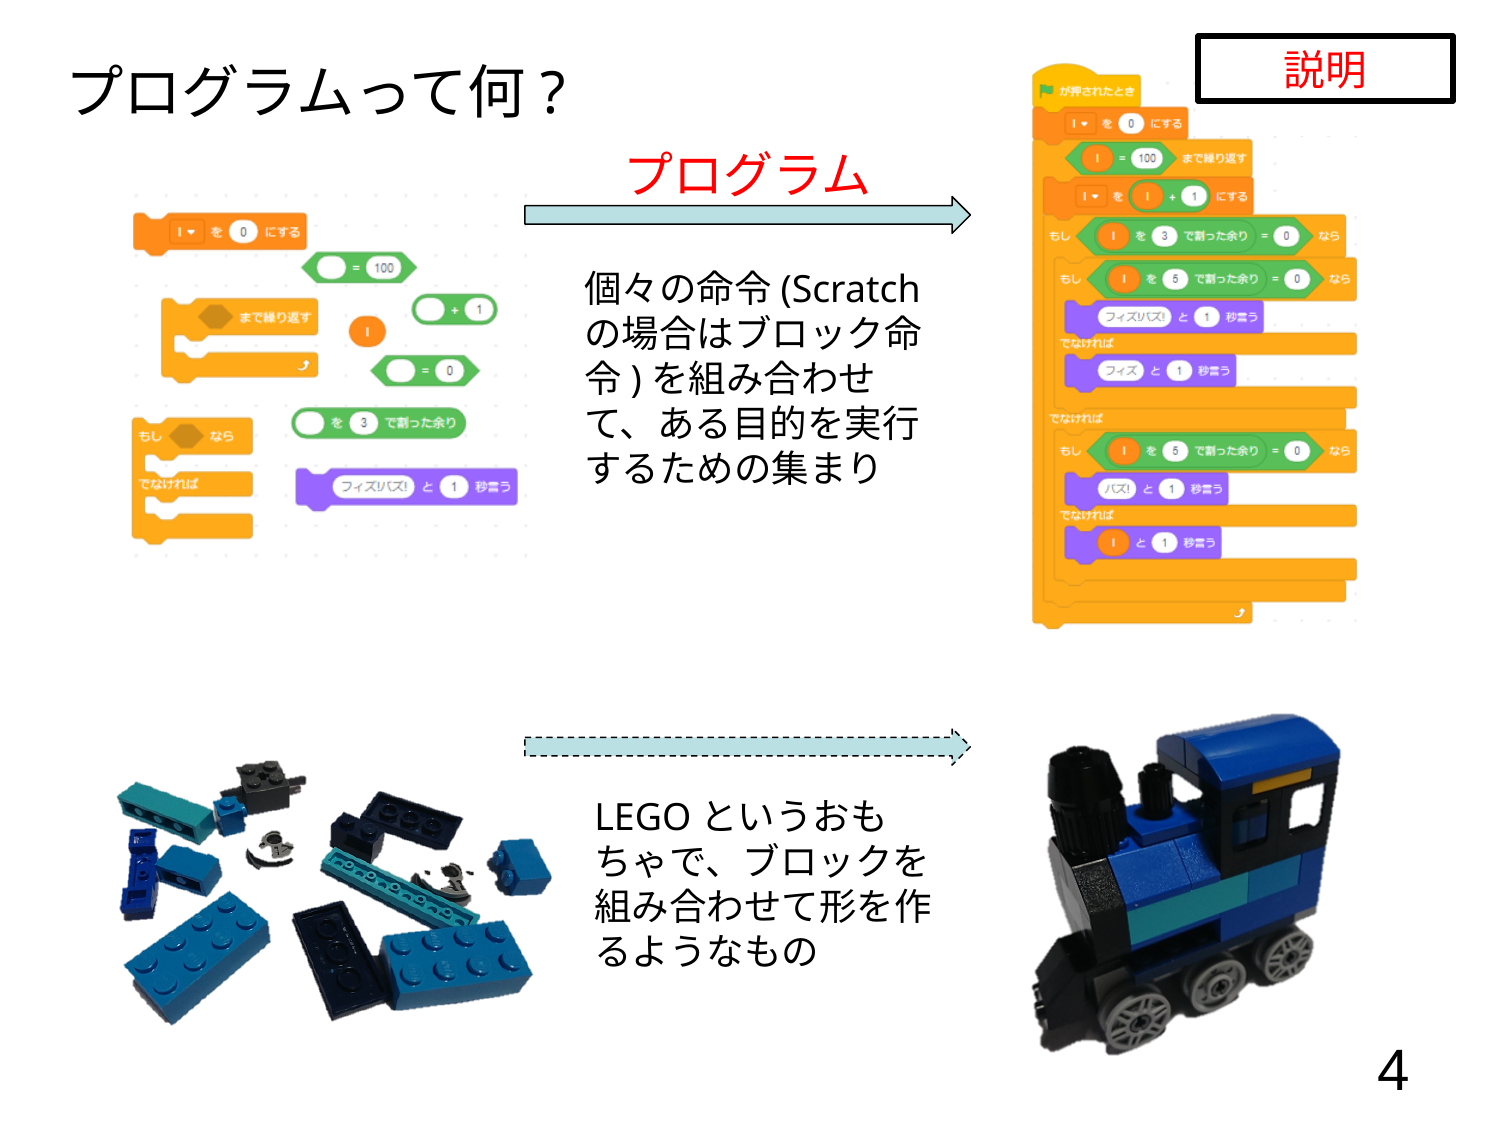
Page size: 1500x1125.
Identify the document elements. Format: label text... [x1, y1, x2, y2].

text_box プログラム [560, 135, 935, 211]
text_box [563, 728, 971, 766]
text_box LEGOというおもちゃで、ブロックを組み合わせて形を作るようなもの [579, 785, 954, 981]
picture [111, 725, 563, 1047]
title プログラムって何? [50, 32, 1325, 134]
text_box 説明 [1198, 36, 1453, 101]
text_box [550, 196, 971, 234]
picture [995, 711, 1363, 1061]
picture [1024, 62, 1363, 634]
slide_number 4 [1074, 1024, 1425, 1103]
picture [112, 190, 550, 562]
text_box 個々の命令(Scratchの場合はブロック命令)を組み合わせて、ある目的を実行するための集まり [569, 258, 944, 498]
